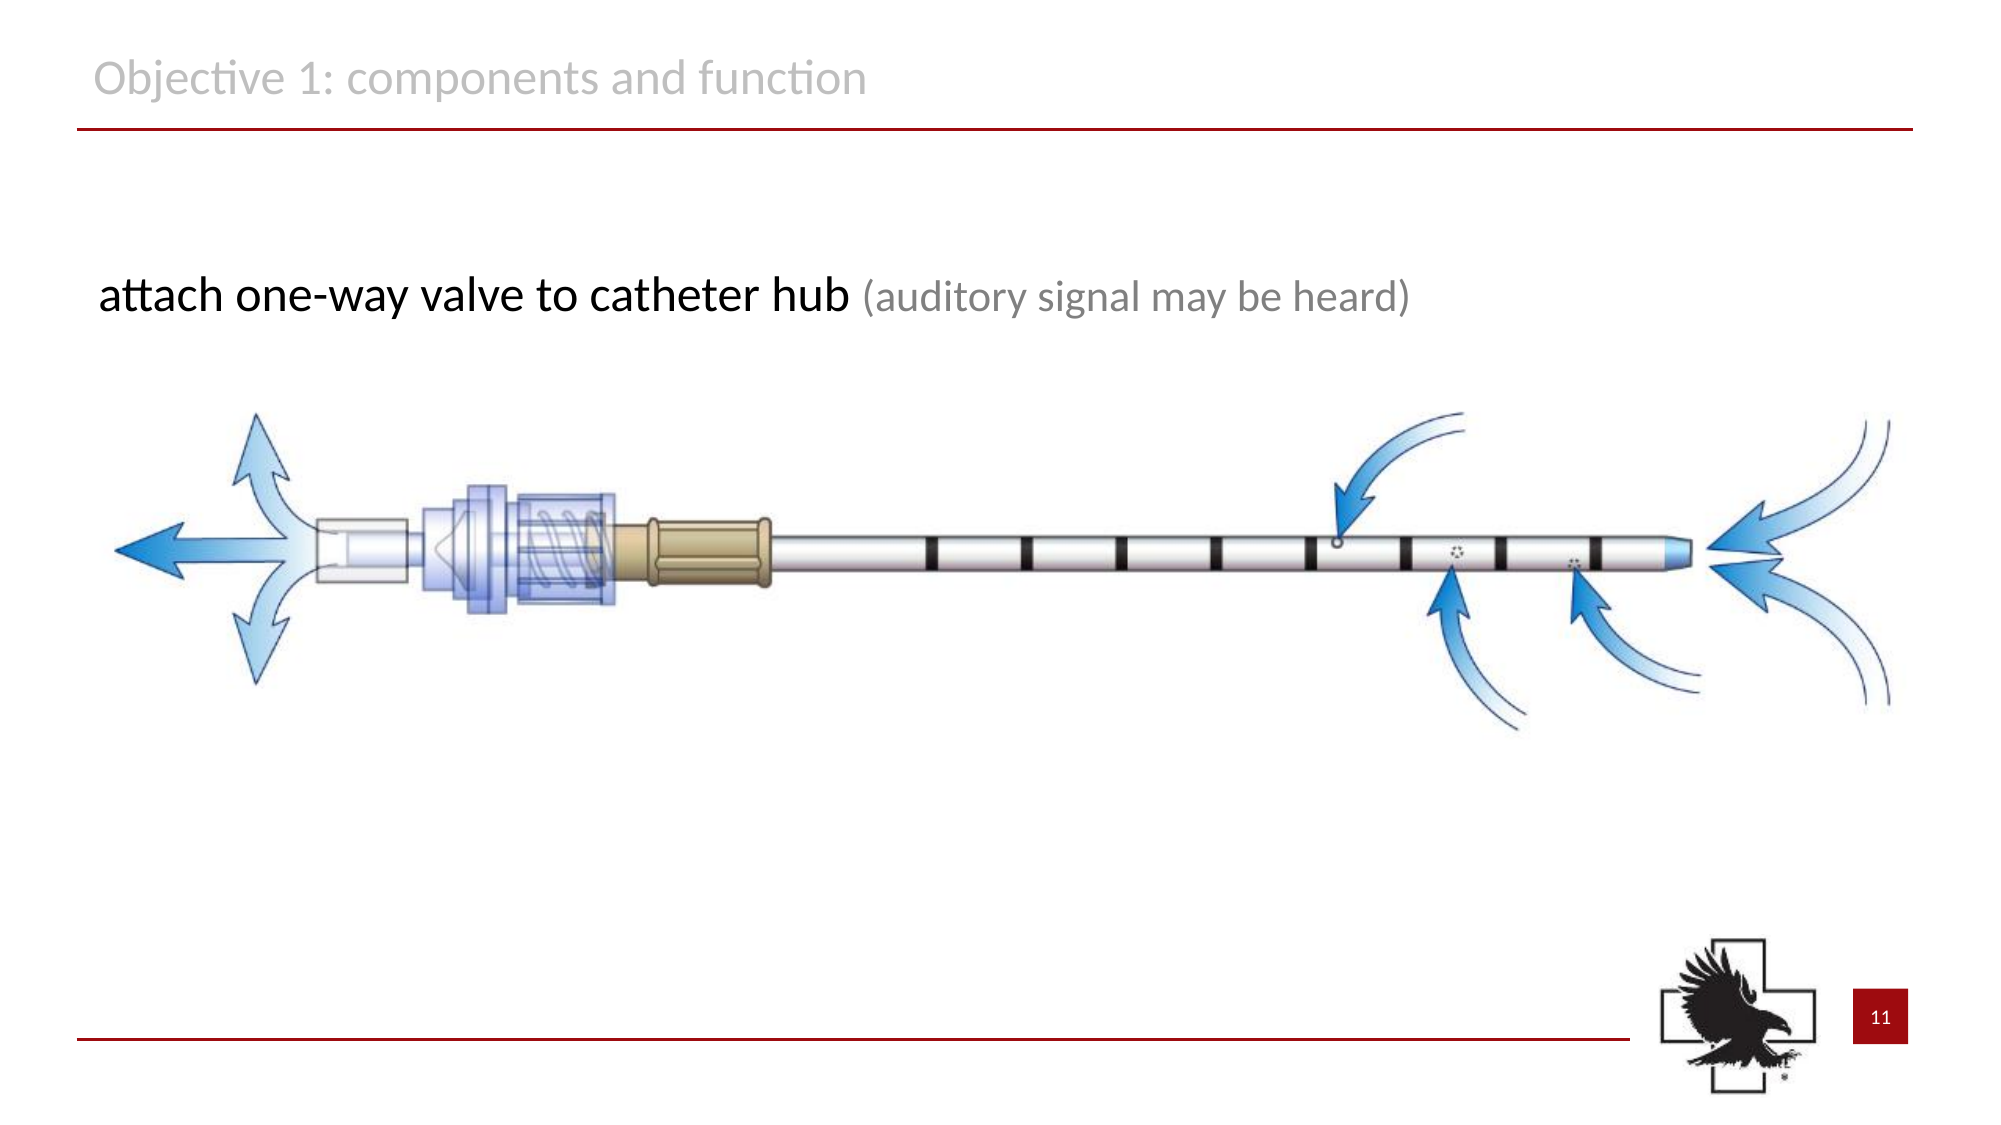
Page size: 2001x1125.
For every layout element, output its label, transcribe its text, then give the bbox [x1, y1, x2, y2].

picture [76, 362, 1914, 747]
picture [1658, 934, 1821, 1098]
text_box attach one-way valve to catheter hub (auditory signal may be heard) [83, 254, 1428, 329]
text_box Objective 1: components and function [78, 36, 917, 112]
slide_number 11 [1853, 988, 1909, 1045]
